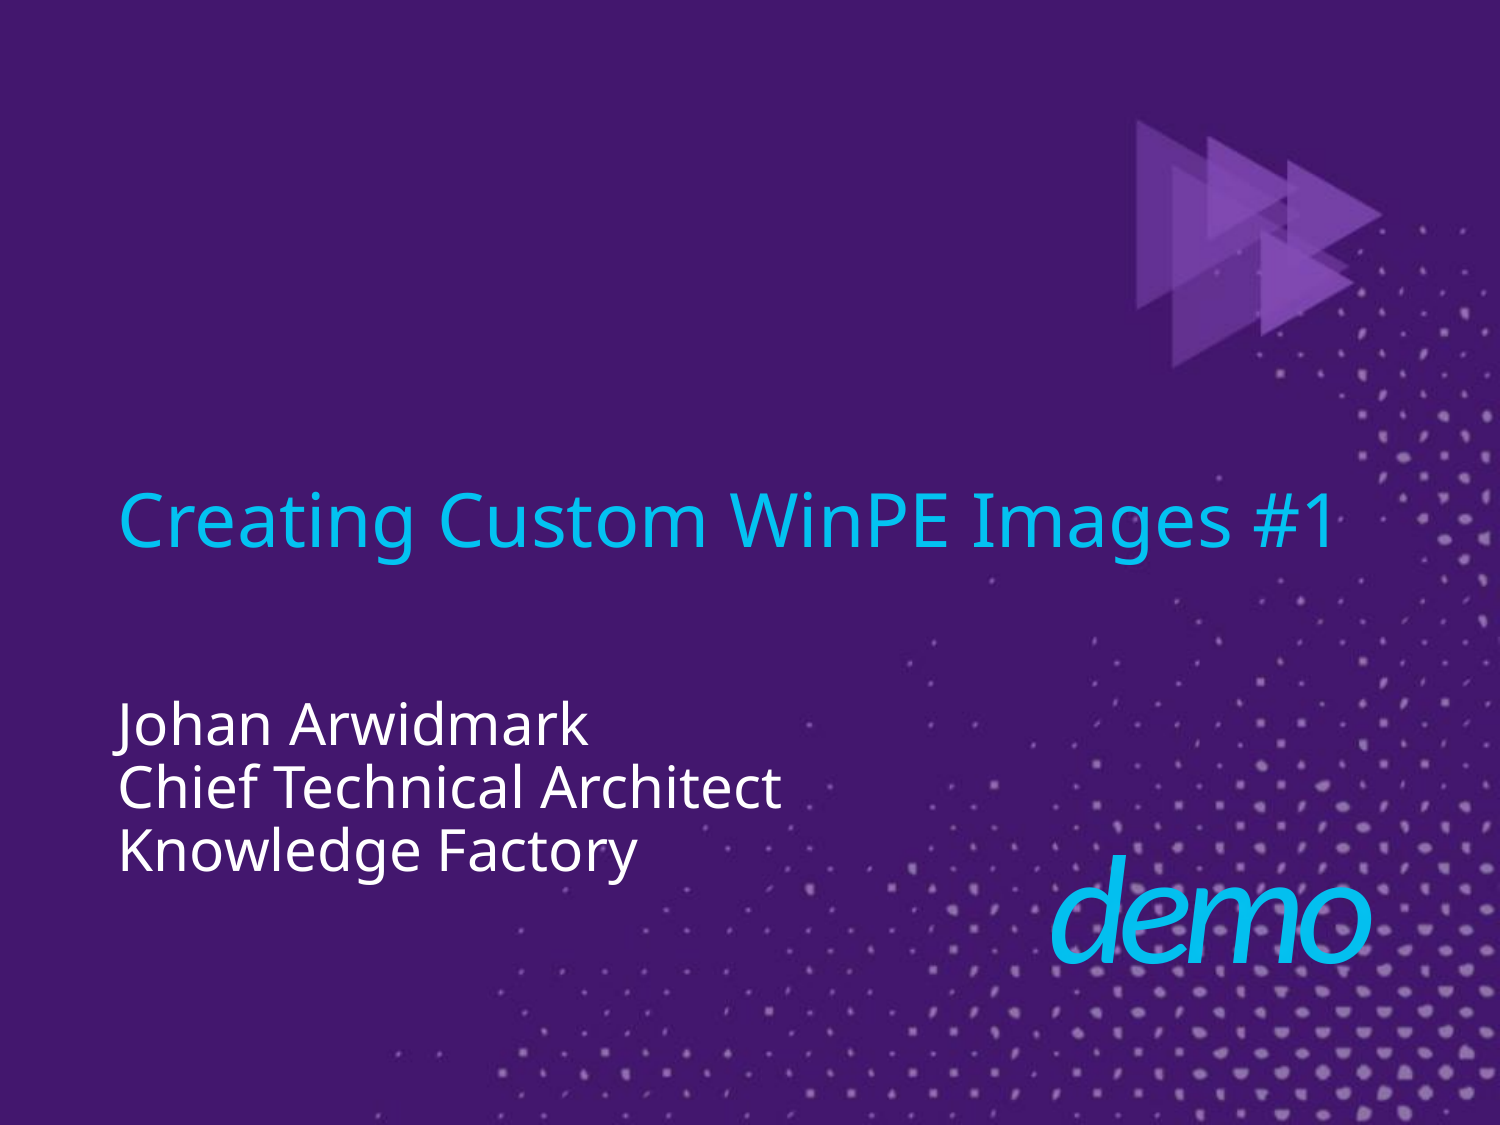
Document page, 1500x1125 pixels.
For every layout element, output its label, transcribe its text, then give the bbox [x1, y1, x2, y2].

list demo [131, 800, 1392, 1027]
subtitle Johan Arwidmark Chief Technical Architect Knowledge Factory [102, 687, 1251, 764]
picture [0, 0, 1500, 1125]
title Creating Custom WinPE Images #1 [102, 398, 1447, 649]
